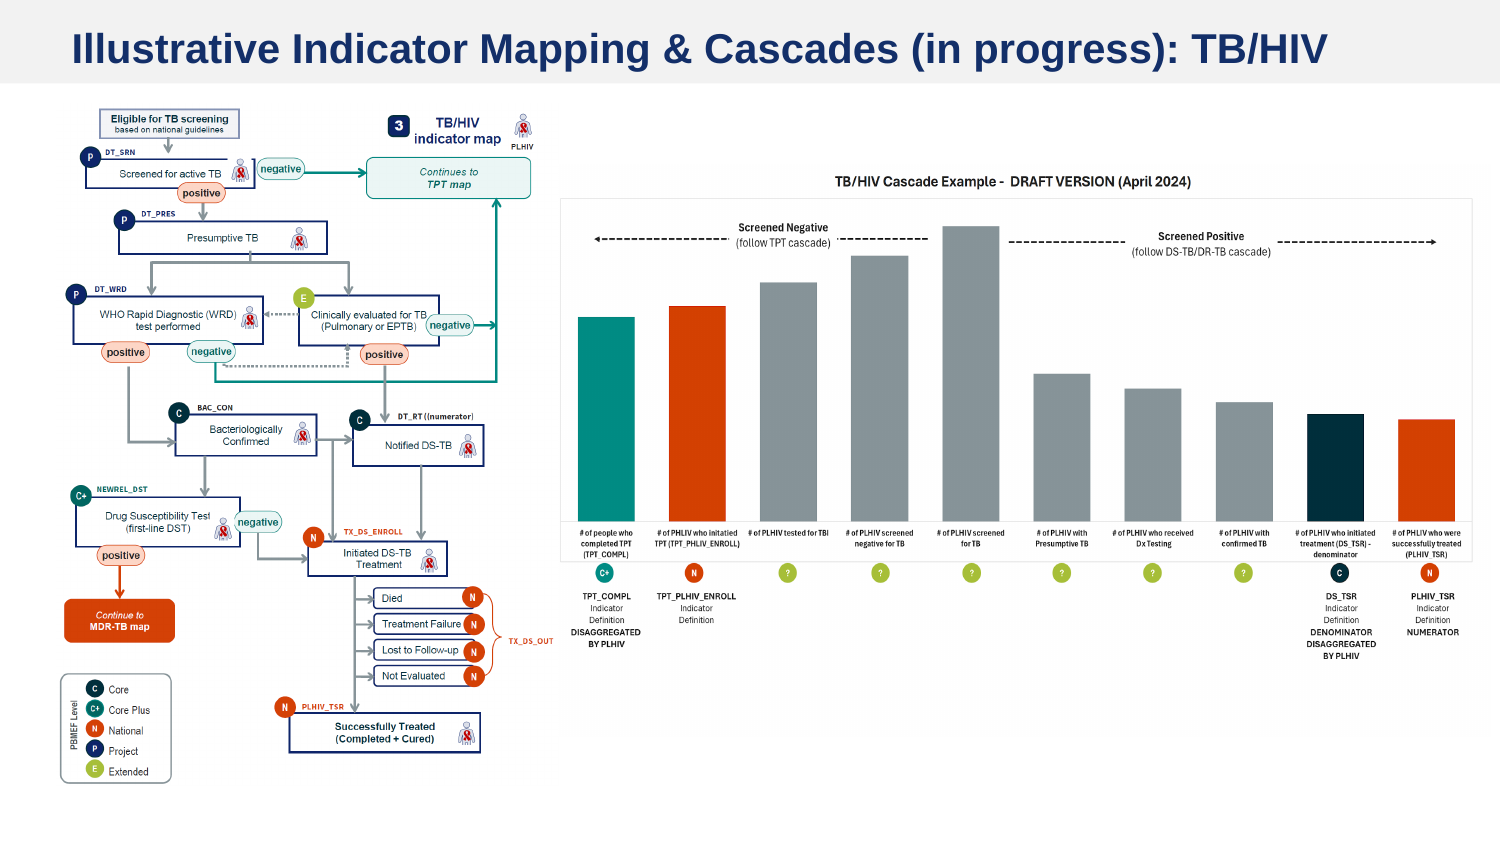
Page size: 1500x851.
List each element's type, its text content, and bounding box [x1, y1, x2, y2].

title Illustrative Indicator Mapping & Cascades (in progress): TB/HIV [56, 0, 1465, 80]
picture [56, 103, 1491, 786]
